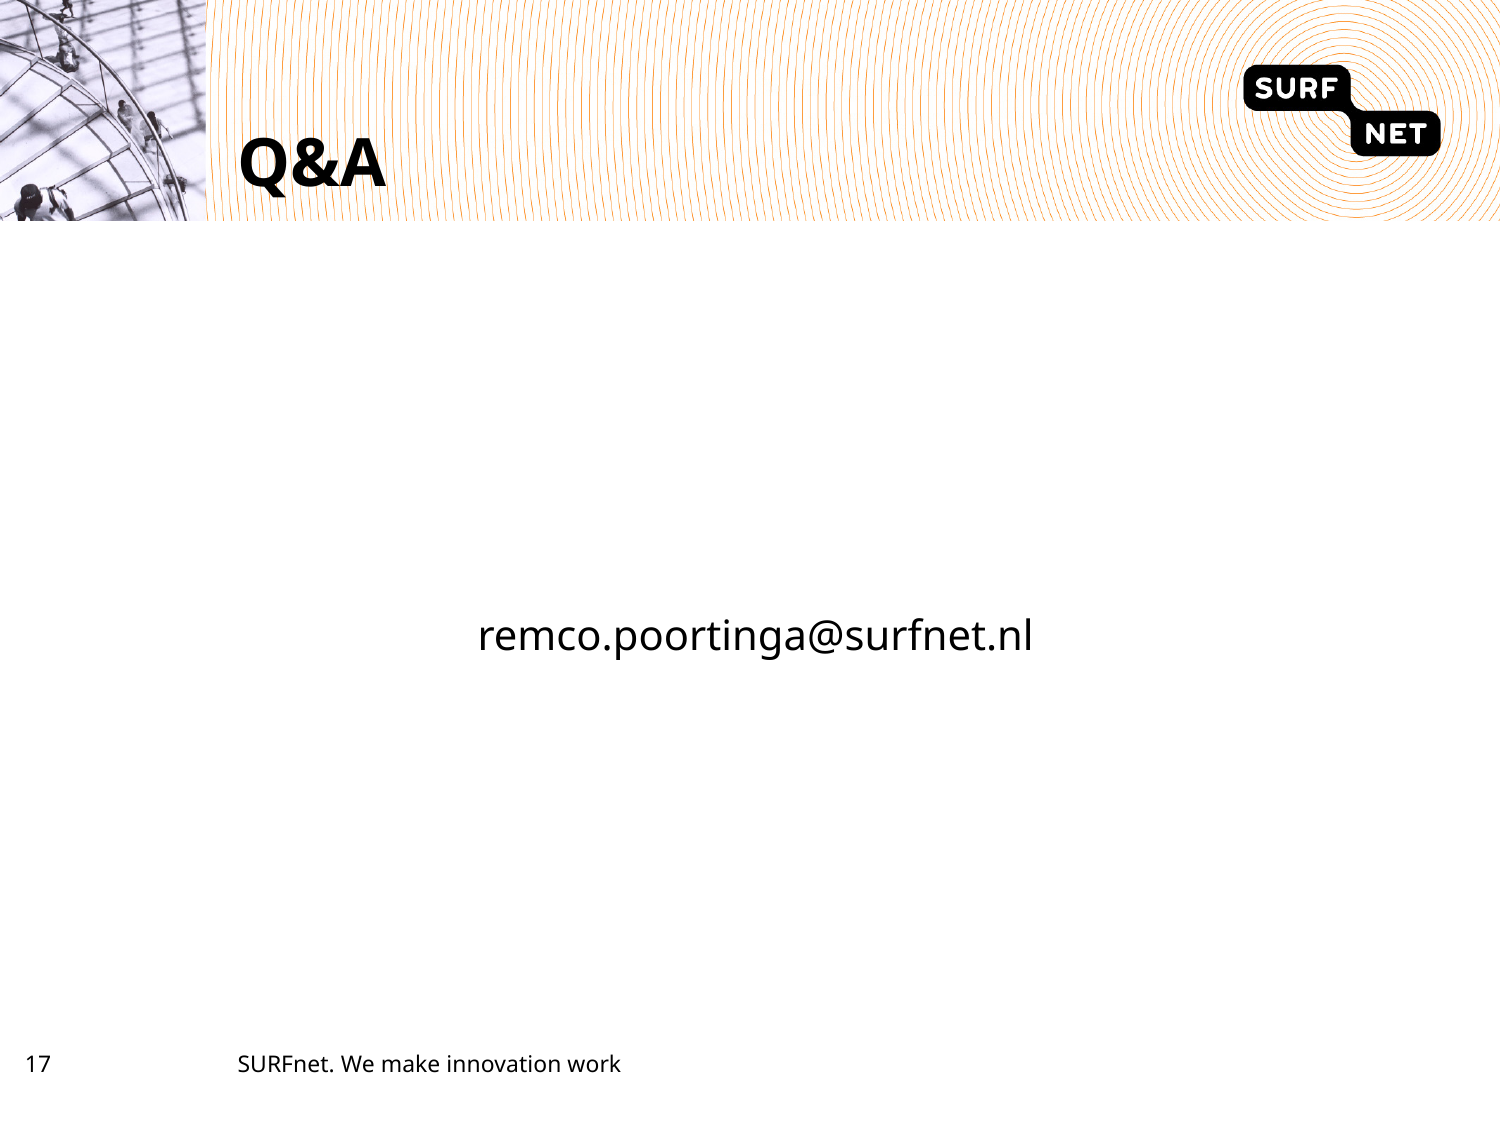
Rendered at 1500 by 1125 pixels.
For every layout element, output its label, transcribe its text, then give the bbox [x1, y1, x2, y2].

list remco.poortinga@surfnet.nl [123, 249, 1388, 1001]
title Q&A [237, 24, 1176, 201]
slide_number 16 [24, 1049, 201, 1125]
picture [0, 0, 1500, 221]
footer SURFnet. We make innovation work [237, 1049, 1388, 1125]
